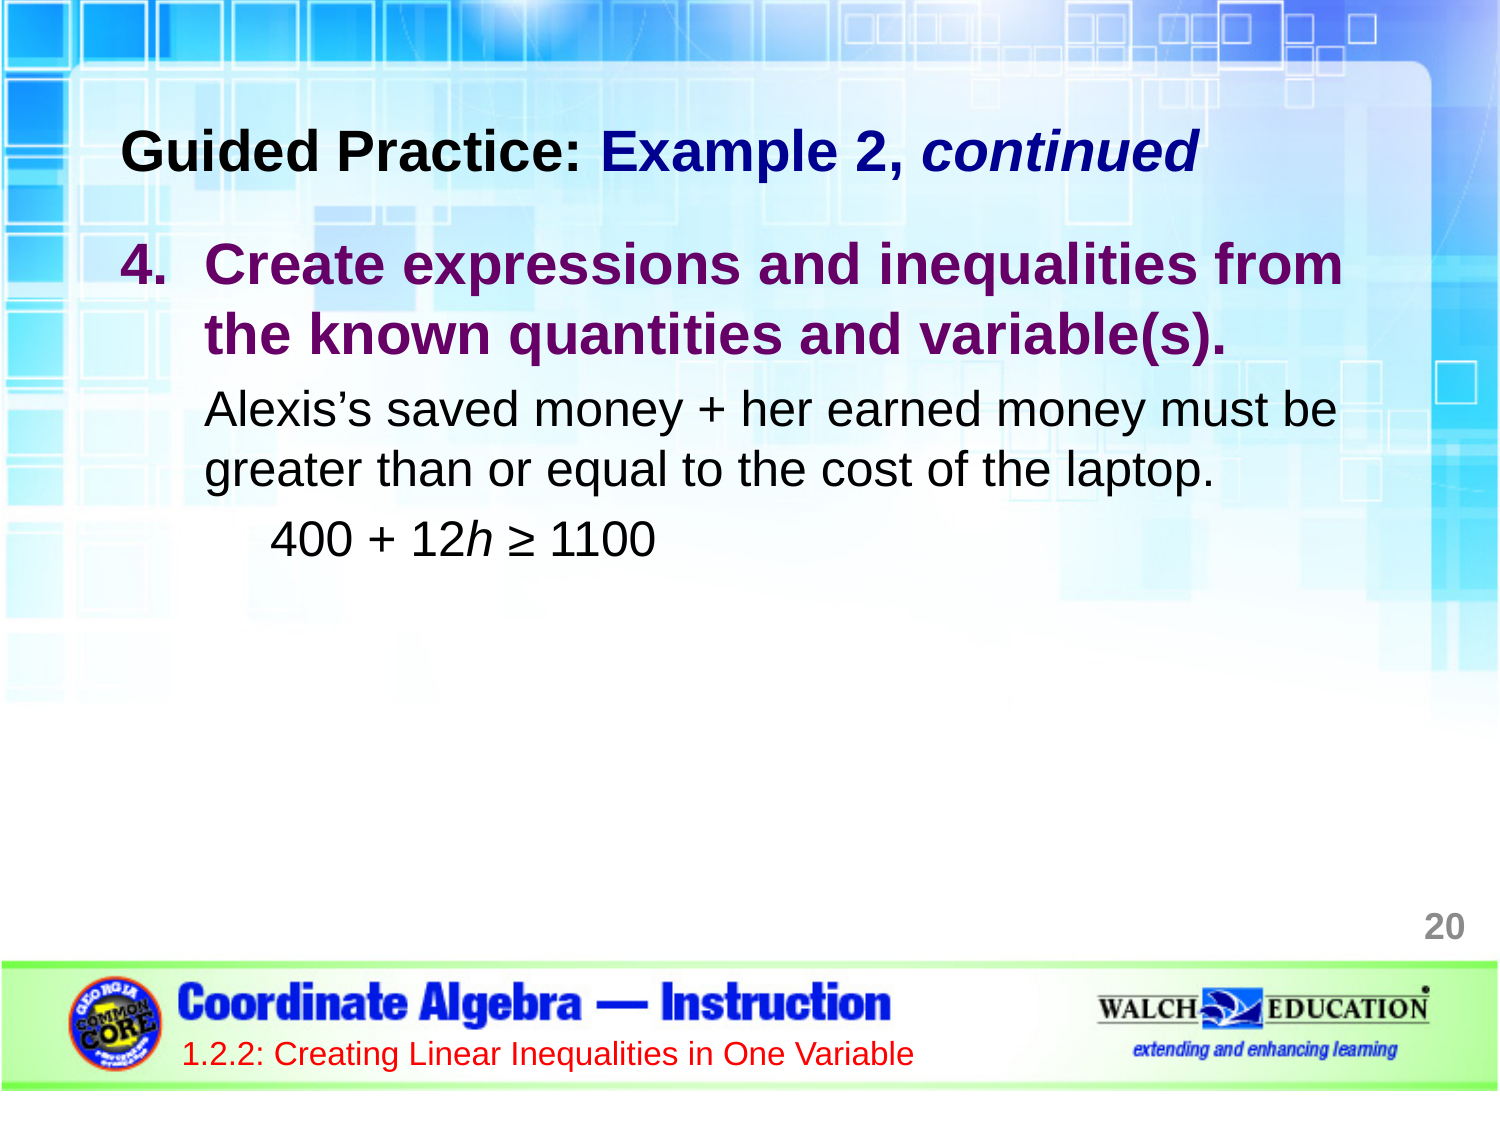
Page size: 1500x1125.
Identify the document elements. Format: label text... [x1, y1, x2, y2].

picture [1, 0, 1500, 1091]
slide_number 20 [1361, 901, 1481, 949]
list 1.2.2: Creating Linear Inequalities in One Variable [166, 1024, 1074, 1069]
subtitle Guided Practice: Example 2, continued Create expressions and inequalities from the known quantities and variable(s). Alexis’s saved money + her earned money must be greater than or equal to the cost of the laptop. 400 + 12h ≥ 1100 [105, 105, 1394, 925]
